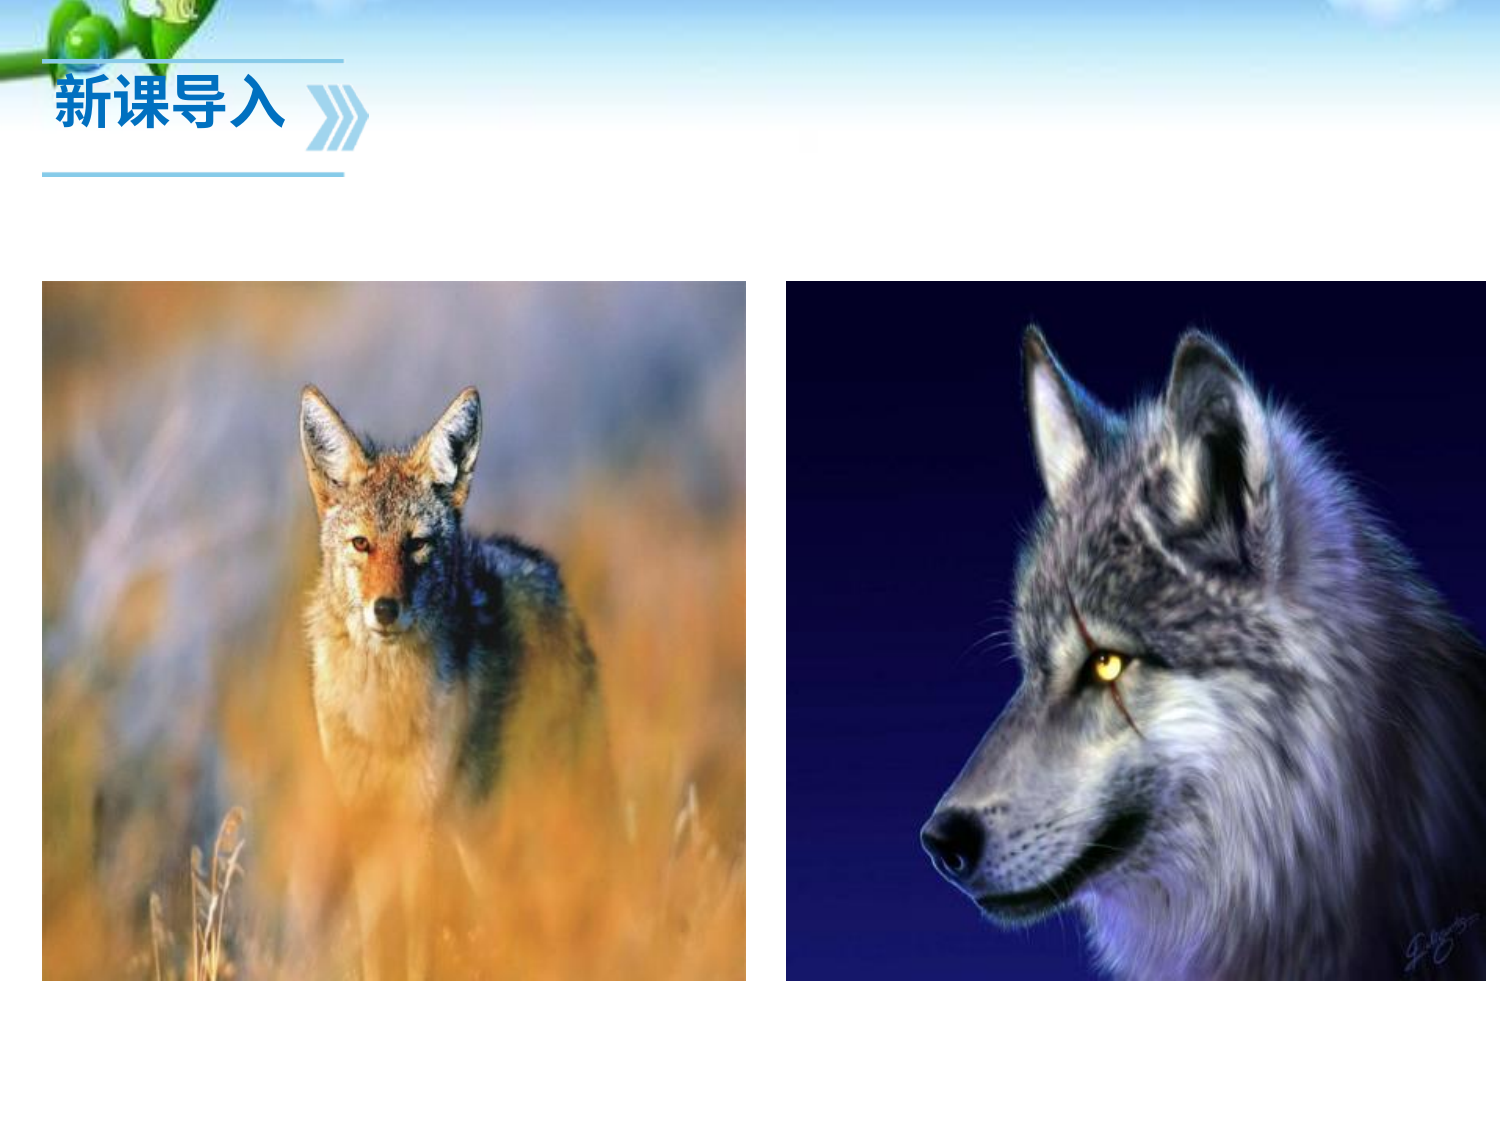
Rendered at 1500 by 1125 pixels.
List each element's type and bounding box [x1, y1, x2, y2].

text_box [29, 57, 369, 177]
picture [0, 0, 1500, 1125]
